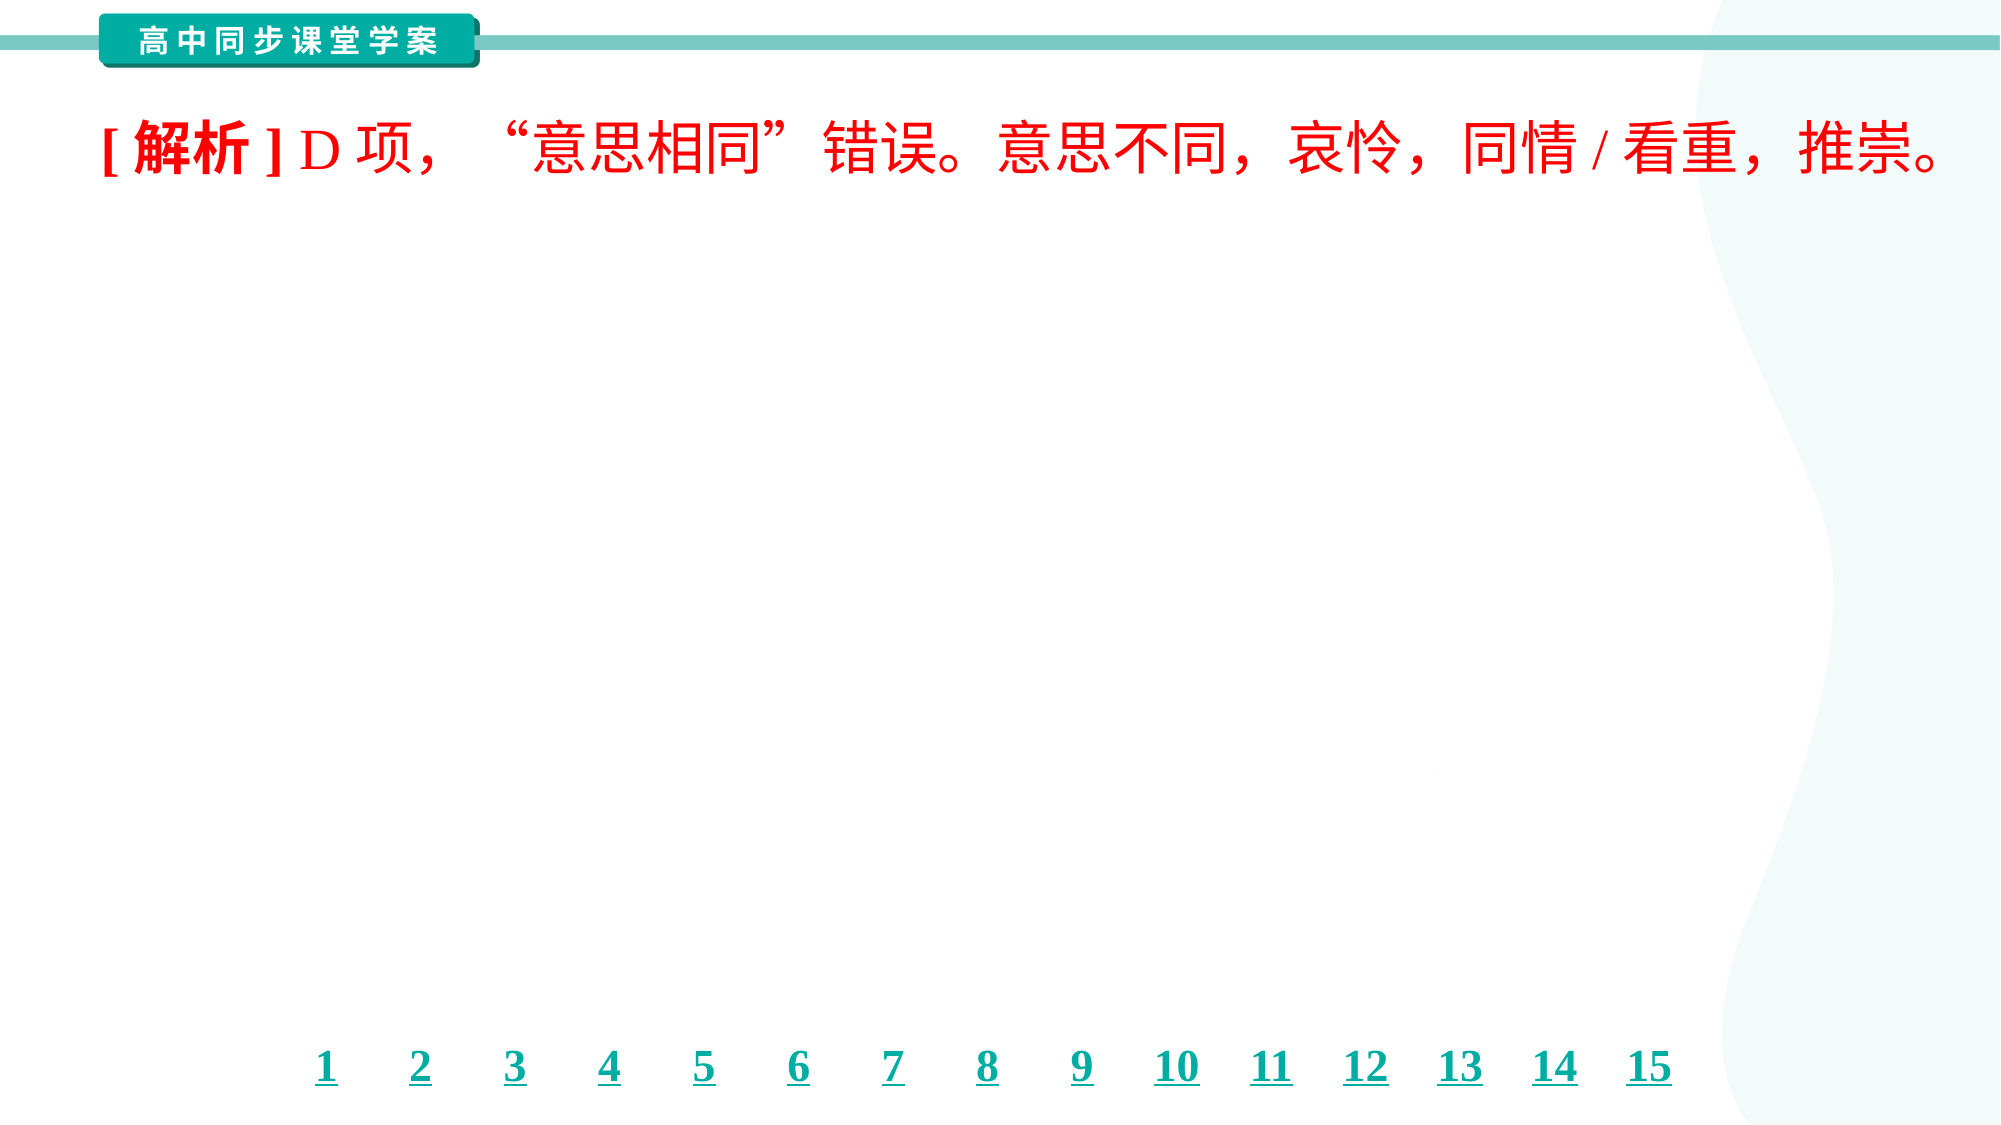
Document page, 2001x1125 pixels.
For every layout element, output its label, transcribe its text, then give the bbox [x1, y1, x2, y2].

picture [0, 0, 2000, 1125]
text_box [解析] D项，“意思相同”错误。意思不同，哀怜，同情/看重，推崇。 [100, 76, 1899, 170]
